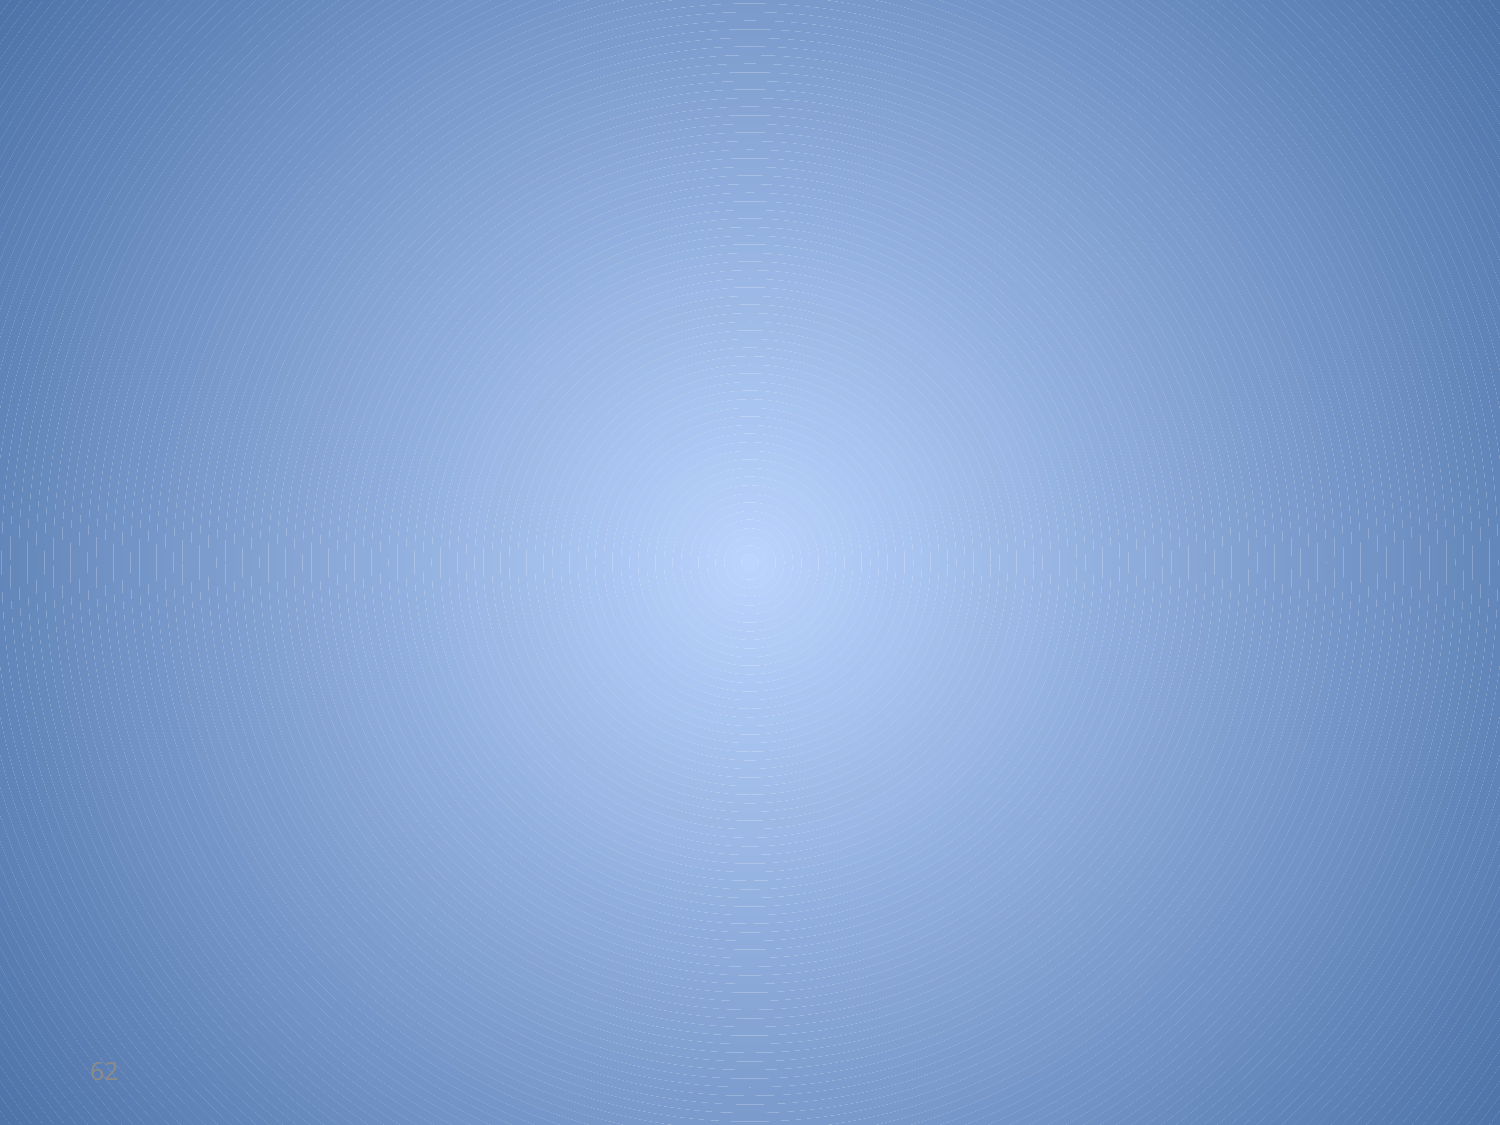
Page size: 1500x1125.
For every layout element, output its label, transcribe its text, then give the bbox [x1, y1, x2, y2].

slide_number 62 [75, 1042, 425, 1103]
